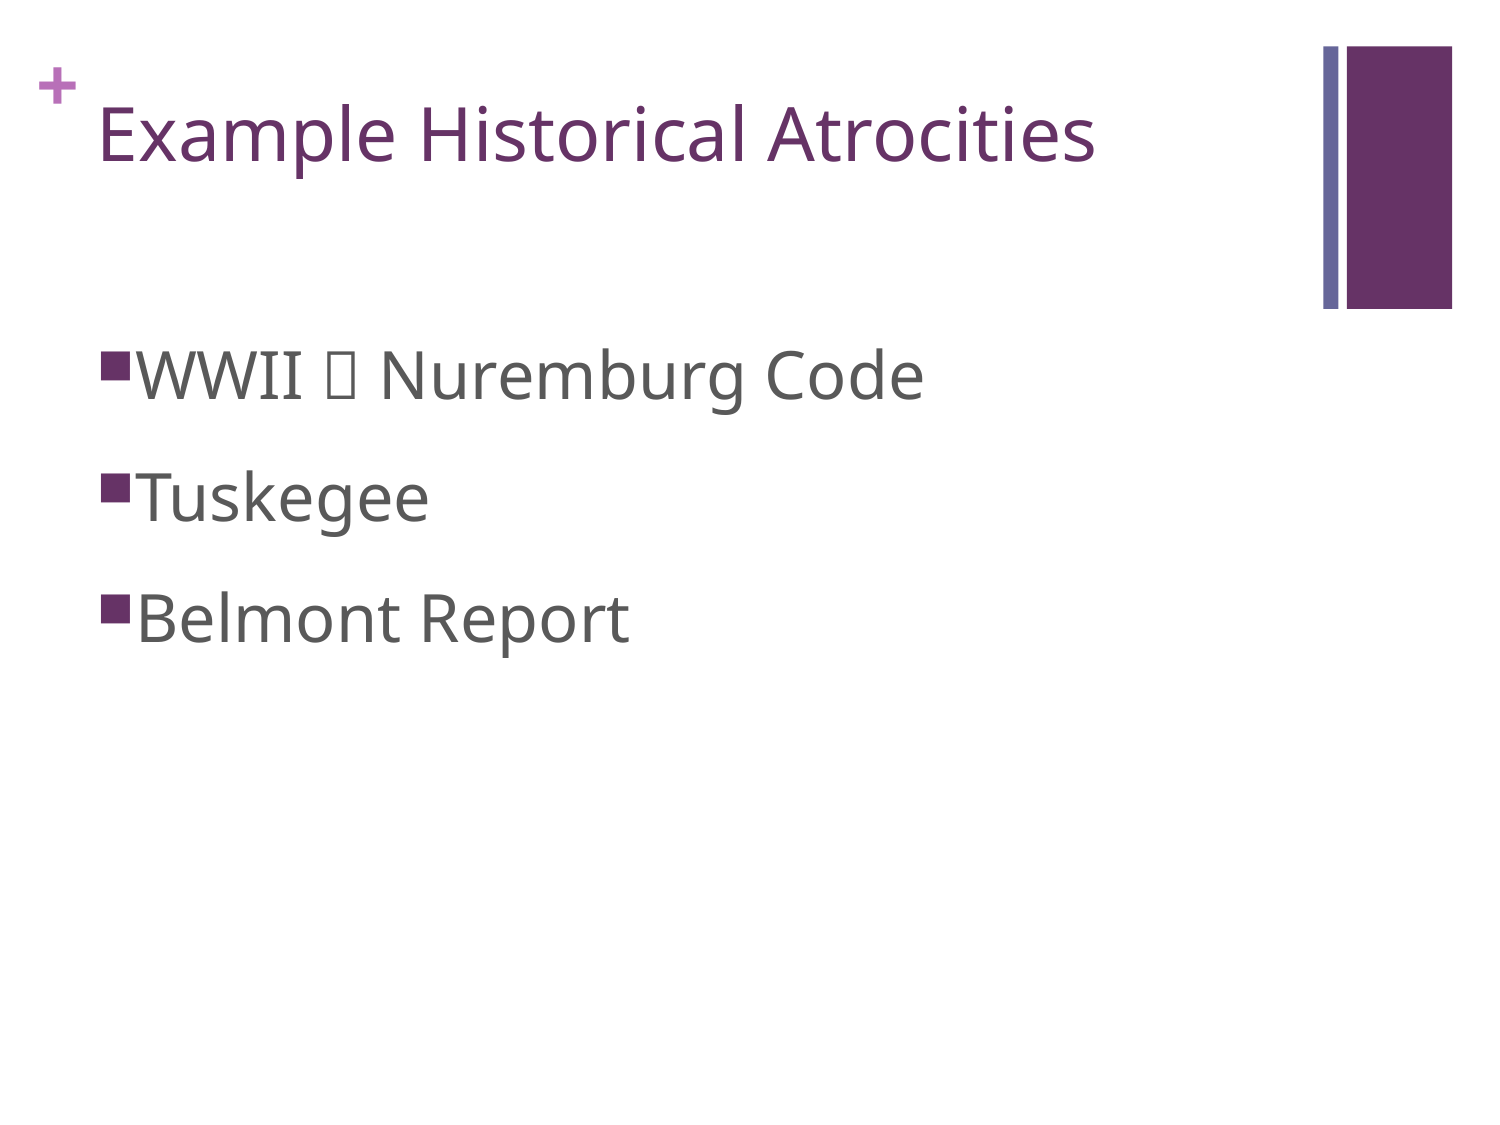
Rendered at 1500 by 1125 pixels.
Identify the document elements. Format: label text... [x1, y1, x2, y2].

title Example Historical Atrocities [81, 79, 1322, 263]
list WWII  Nuremburg Code Tuskegee Belmont Report [81, 324, 1322, 1005]
